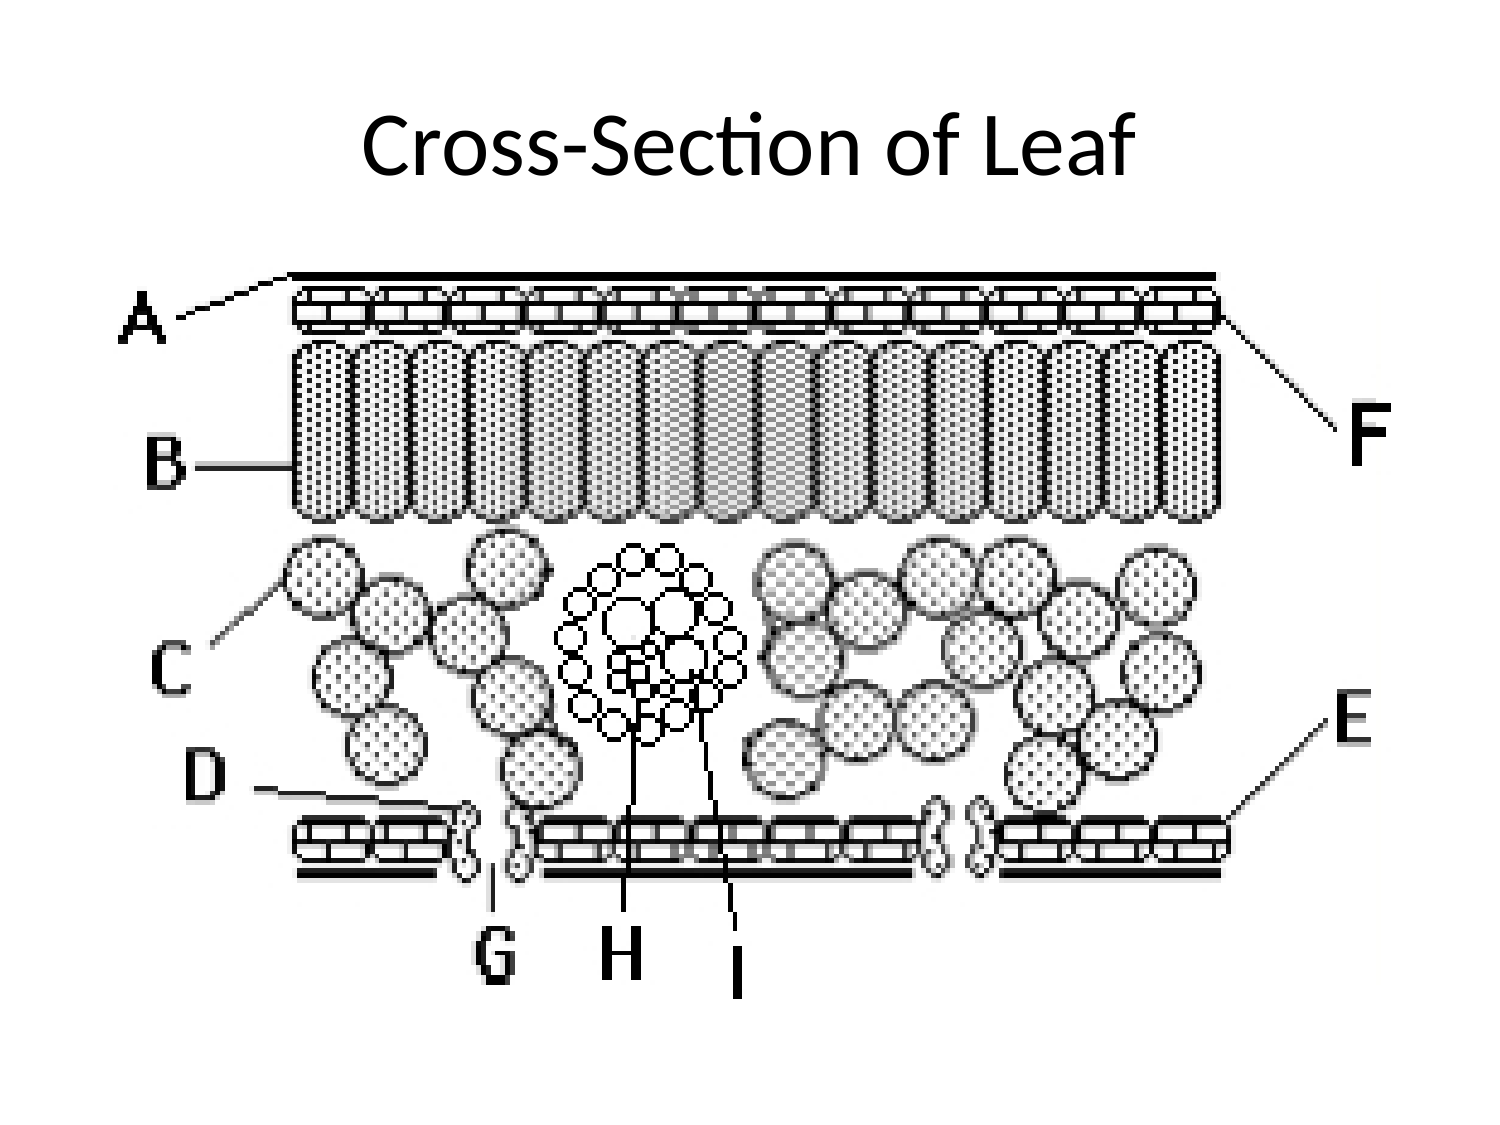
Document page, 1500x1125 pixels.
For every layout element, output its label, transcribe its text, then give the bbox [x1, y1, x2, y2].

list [74, 262, 1426, 1006]
title Cross-Section of Leaf [75, 45, 1425, 233]
